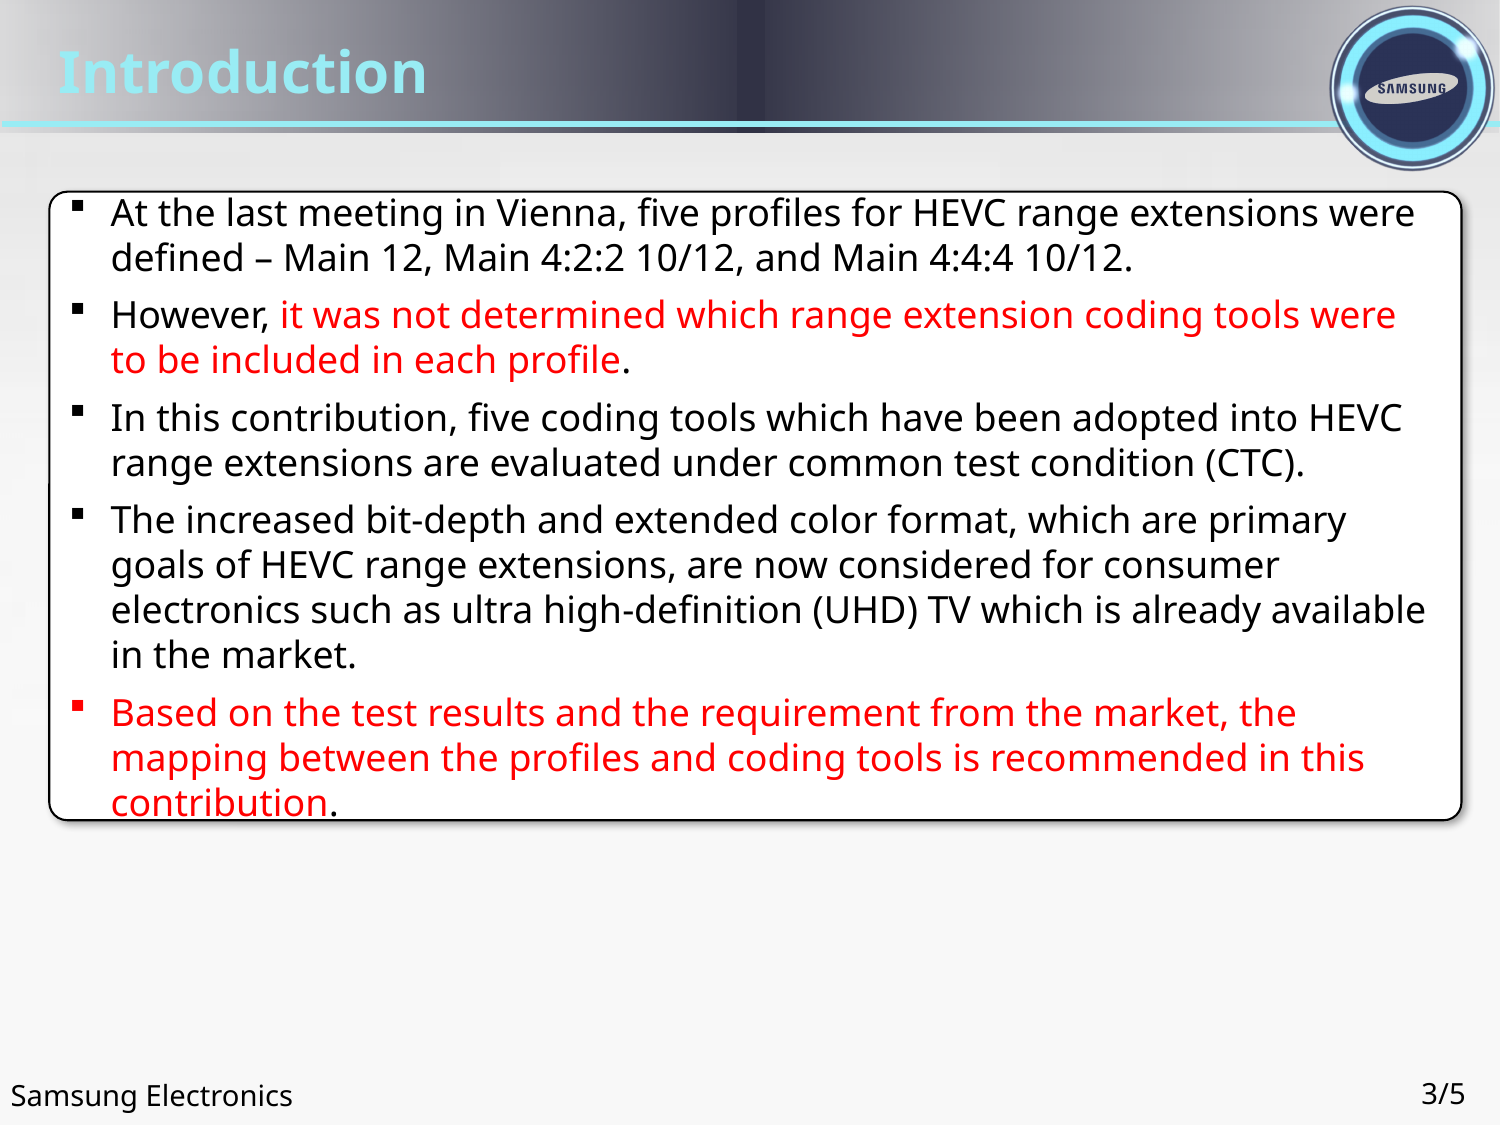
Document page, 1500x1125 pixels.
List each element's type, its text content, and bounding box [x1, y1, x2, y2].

slide_number 3 [1130, 1065, 1481, 1125]
text_box Samsung Electronics [0, 1069, 309, 1120]
picture [1328, 4, 1498, 191]
text_box At the last meeting in Vienna, five profiles for HEVC range extensions were defined – Main 12, Main 4:2:2 10/12, and Main 4:4:4 10/12. However, it was not determined which range extension coding tools were to be included in each profile. In this contribution, five coding tools which have been adopted into HEVC range extensions are evaluated under common test condition (CTC). The increased bit-depth and extended color format, which are primary goals of HEVC range extensions, are now considered for consumer electronics such as ultra high-definition (UHD) TV which is already available in the market. Based on the test results and the requirement from the market, the mapping between the profiles and coding tools is recommended in this contribution. [49, 191, 1462, 821]
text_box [0, 0, 1500, 133]
